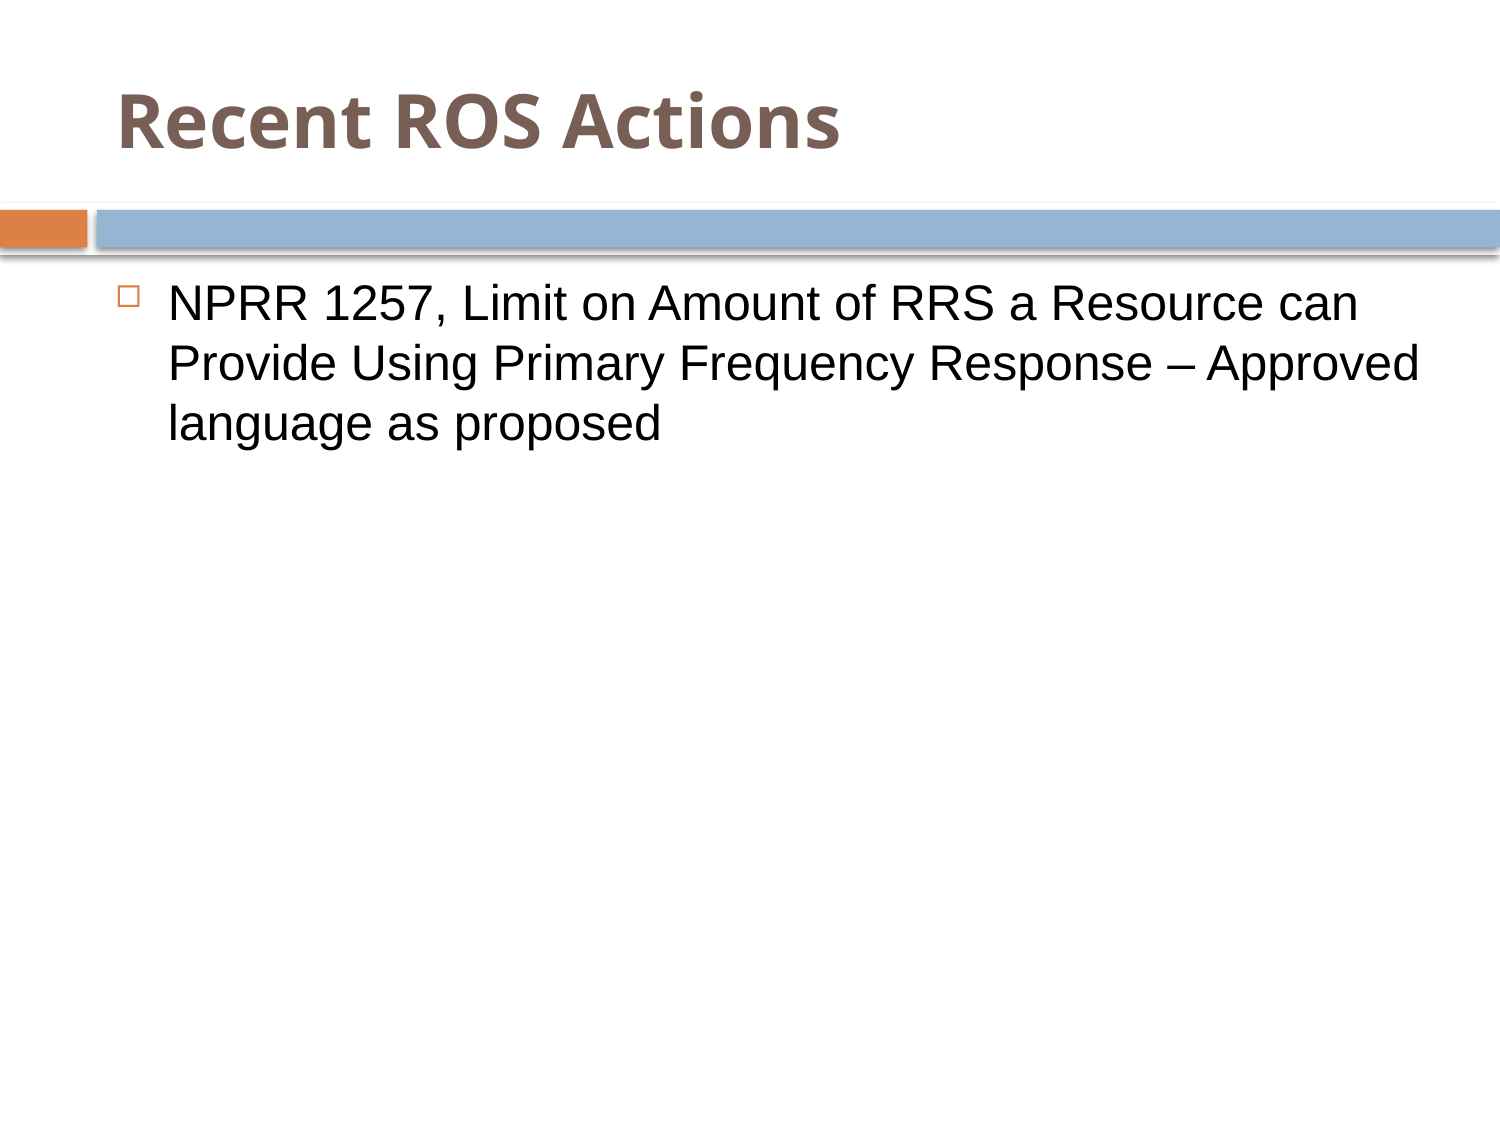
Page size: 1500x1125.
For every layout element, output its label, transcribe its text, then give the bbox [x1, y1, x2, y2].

title Recent ROS Actions [100, 37, 1439, 201]
list NPRR 1257, Limit on Amount of RRS a Resource can Provide Using Primary Frequency Response – Approved language as proposed [100, 262, 1439, 1001]
